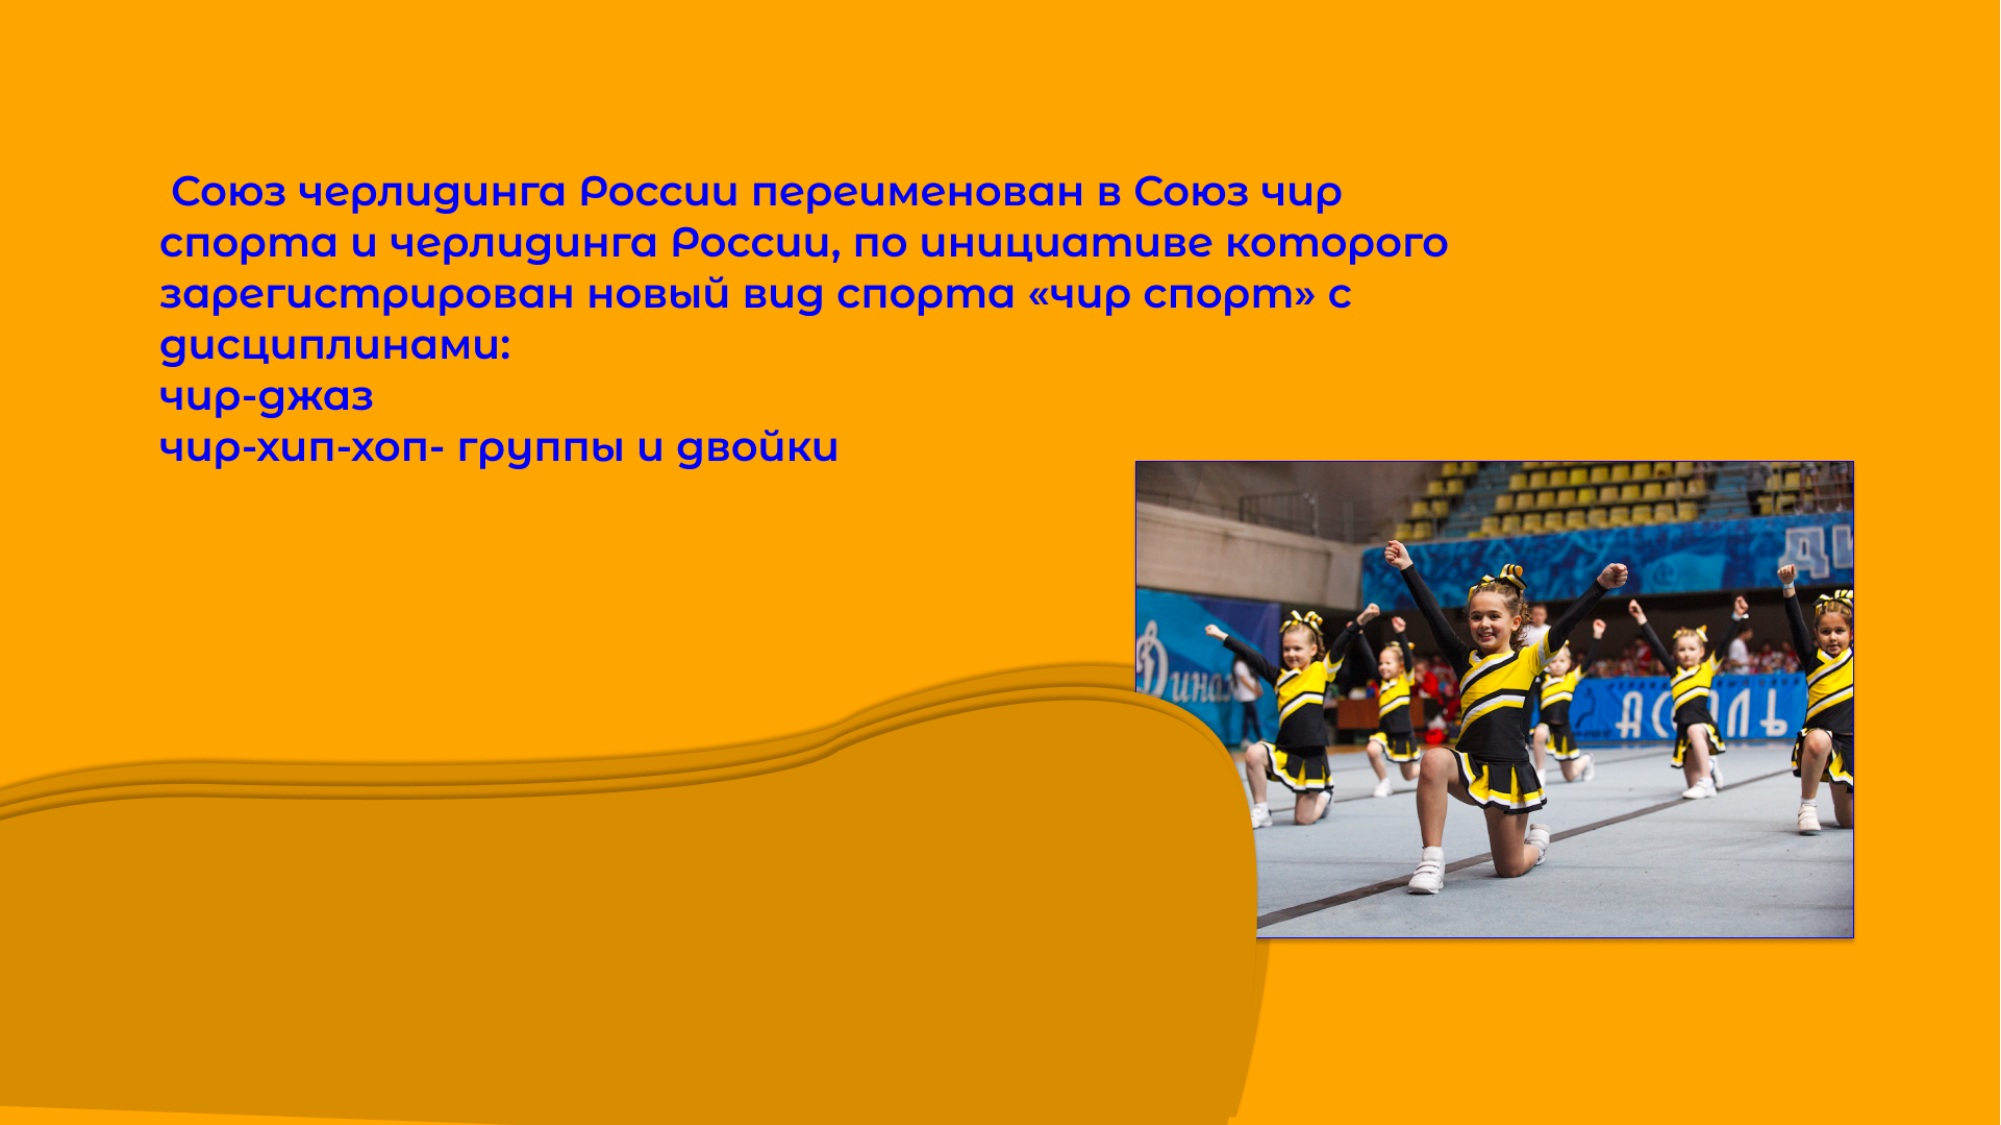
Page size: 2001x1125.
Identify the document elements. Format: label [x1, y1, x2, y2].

list [0, 0, 2000, 1125]
